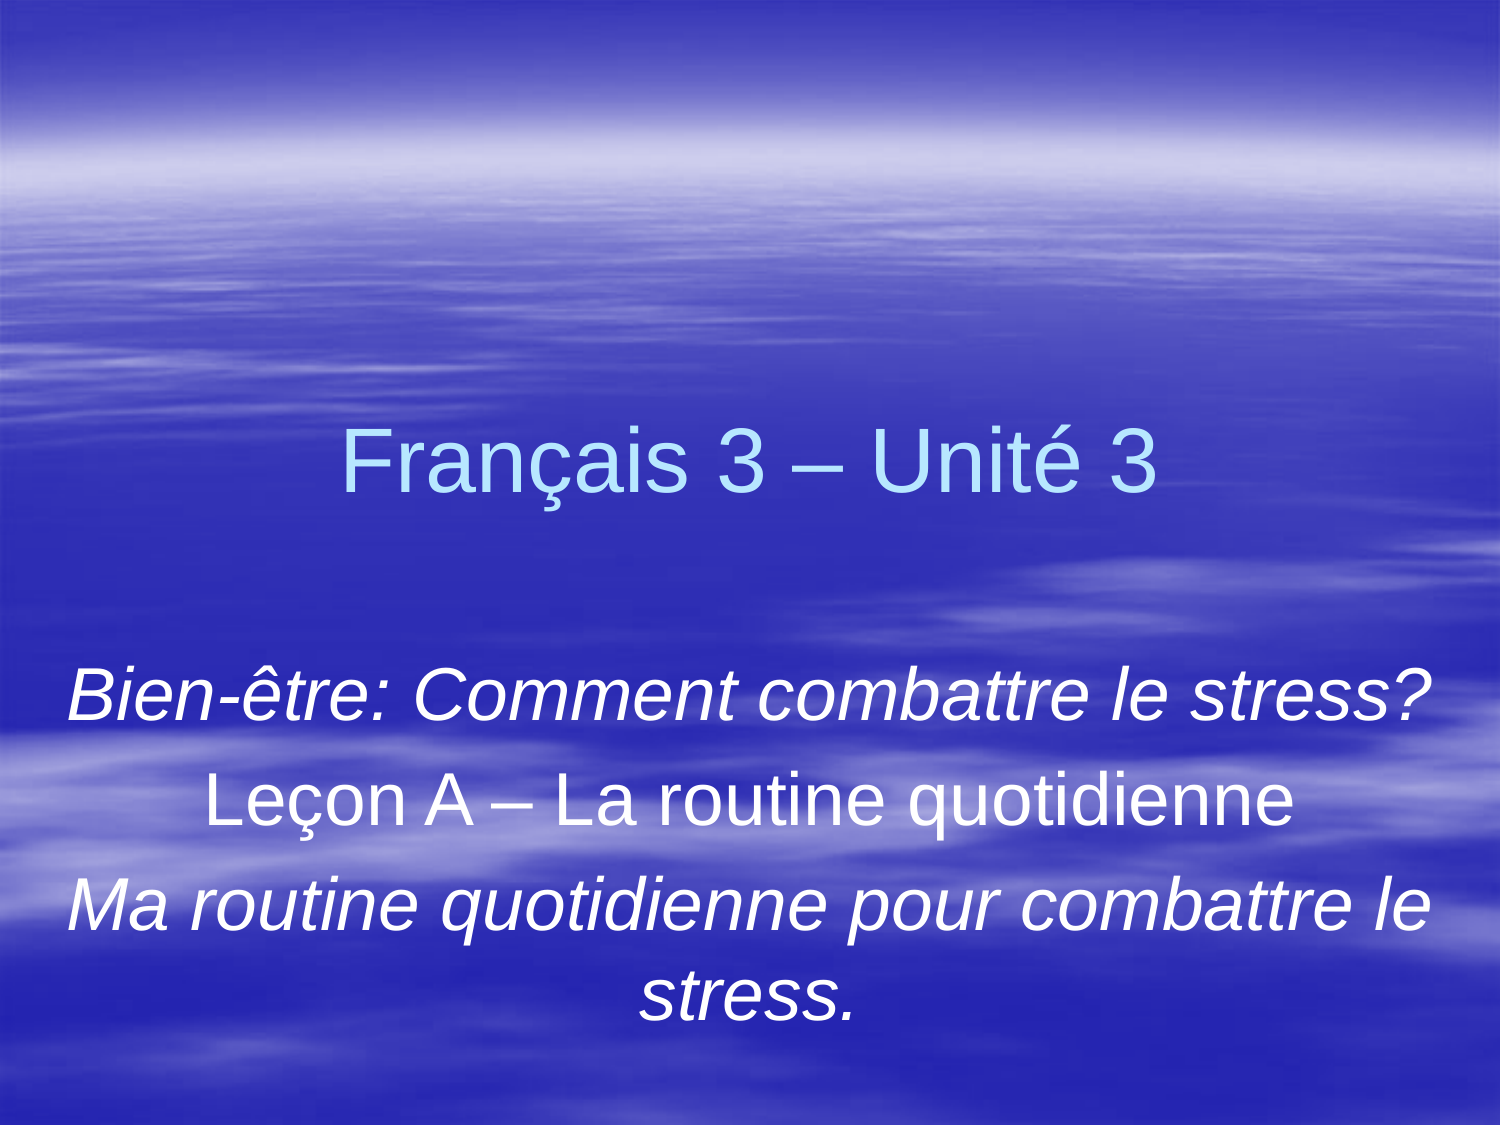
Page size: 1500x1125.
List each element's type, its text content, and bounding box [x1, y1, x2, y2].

subtitle Bien-être: Comment combattre le stress? Leçon A – La routine quotidienne Ma routine quotidienne pour combattre le stress. [0, 637, 1500, 1038]
title Français 3 – Unité 3 [112, 324, 1388, 588]
